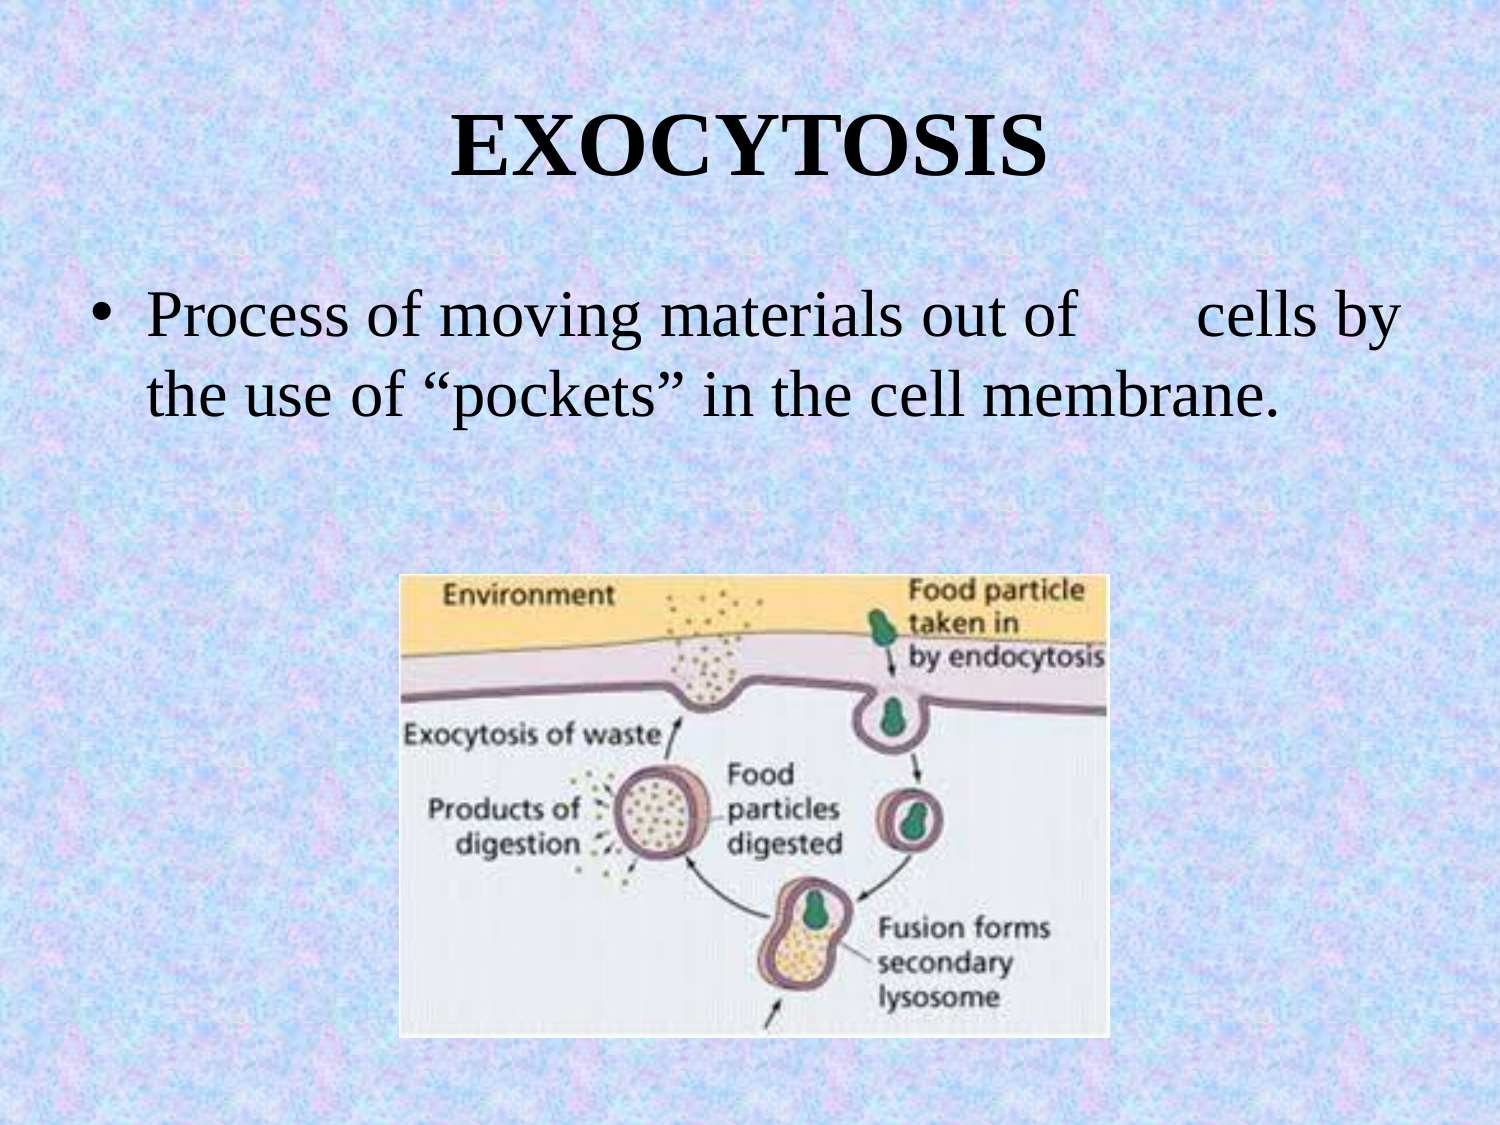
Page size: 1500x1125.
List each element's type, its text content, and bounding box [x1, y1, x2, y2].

list Process of moving materials out of cells by the use of “pockets” in the cell membrane. [75, 262, 1425, 450]
title EXOCYTOSIS [75, 45, 1425, 233]
picture [0, 0, 1500, 1125]
